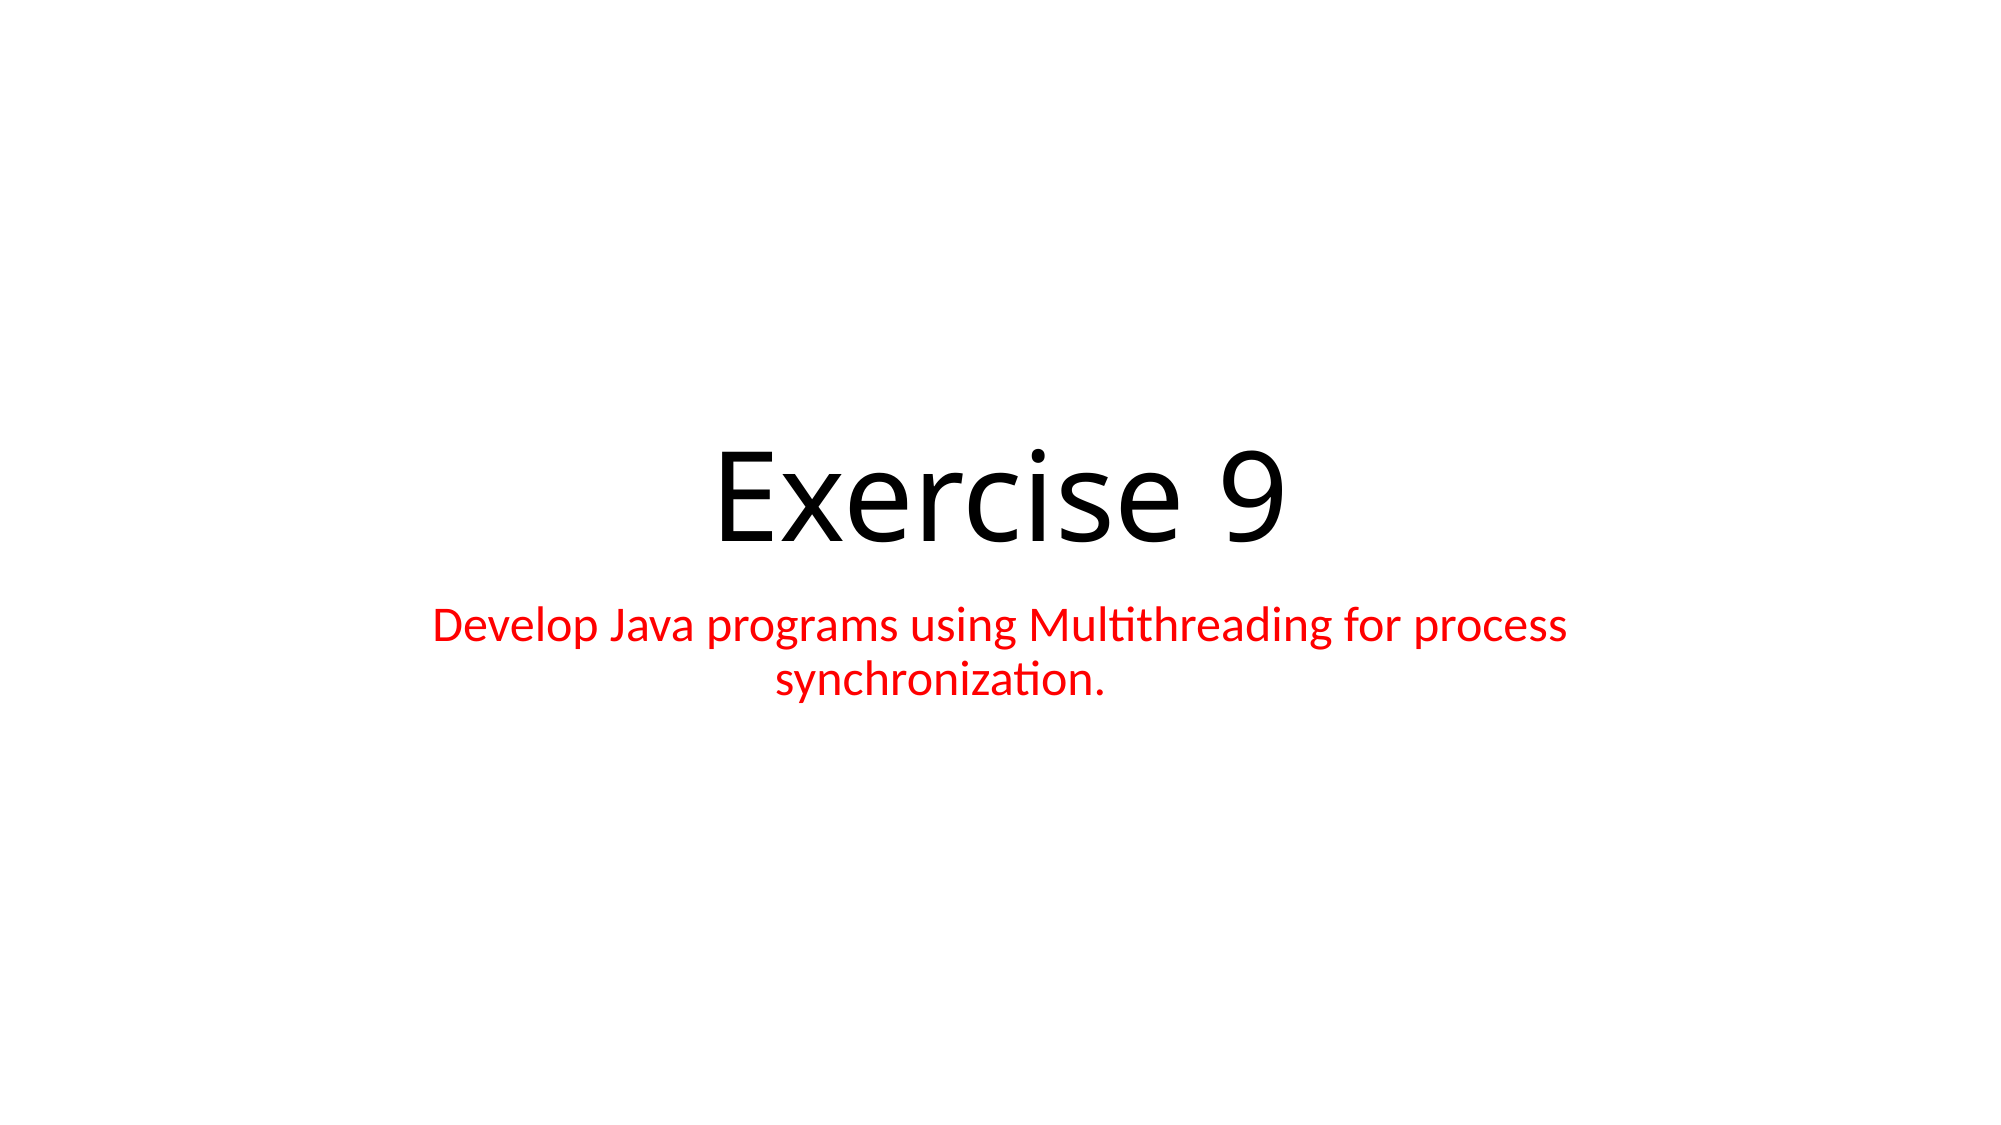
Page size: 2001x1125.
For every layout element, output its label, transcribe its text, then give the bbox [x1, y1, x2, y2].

title Exercise 9 [249, 184, 1750, 576]
subtitle Develop Java programs using Multithreading for process synchronization. [249, 590, 1750, 863]
